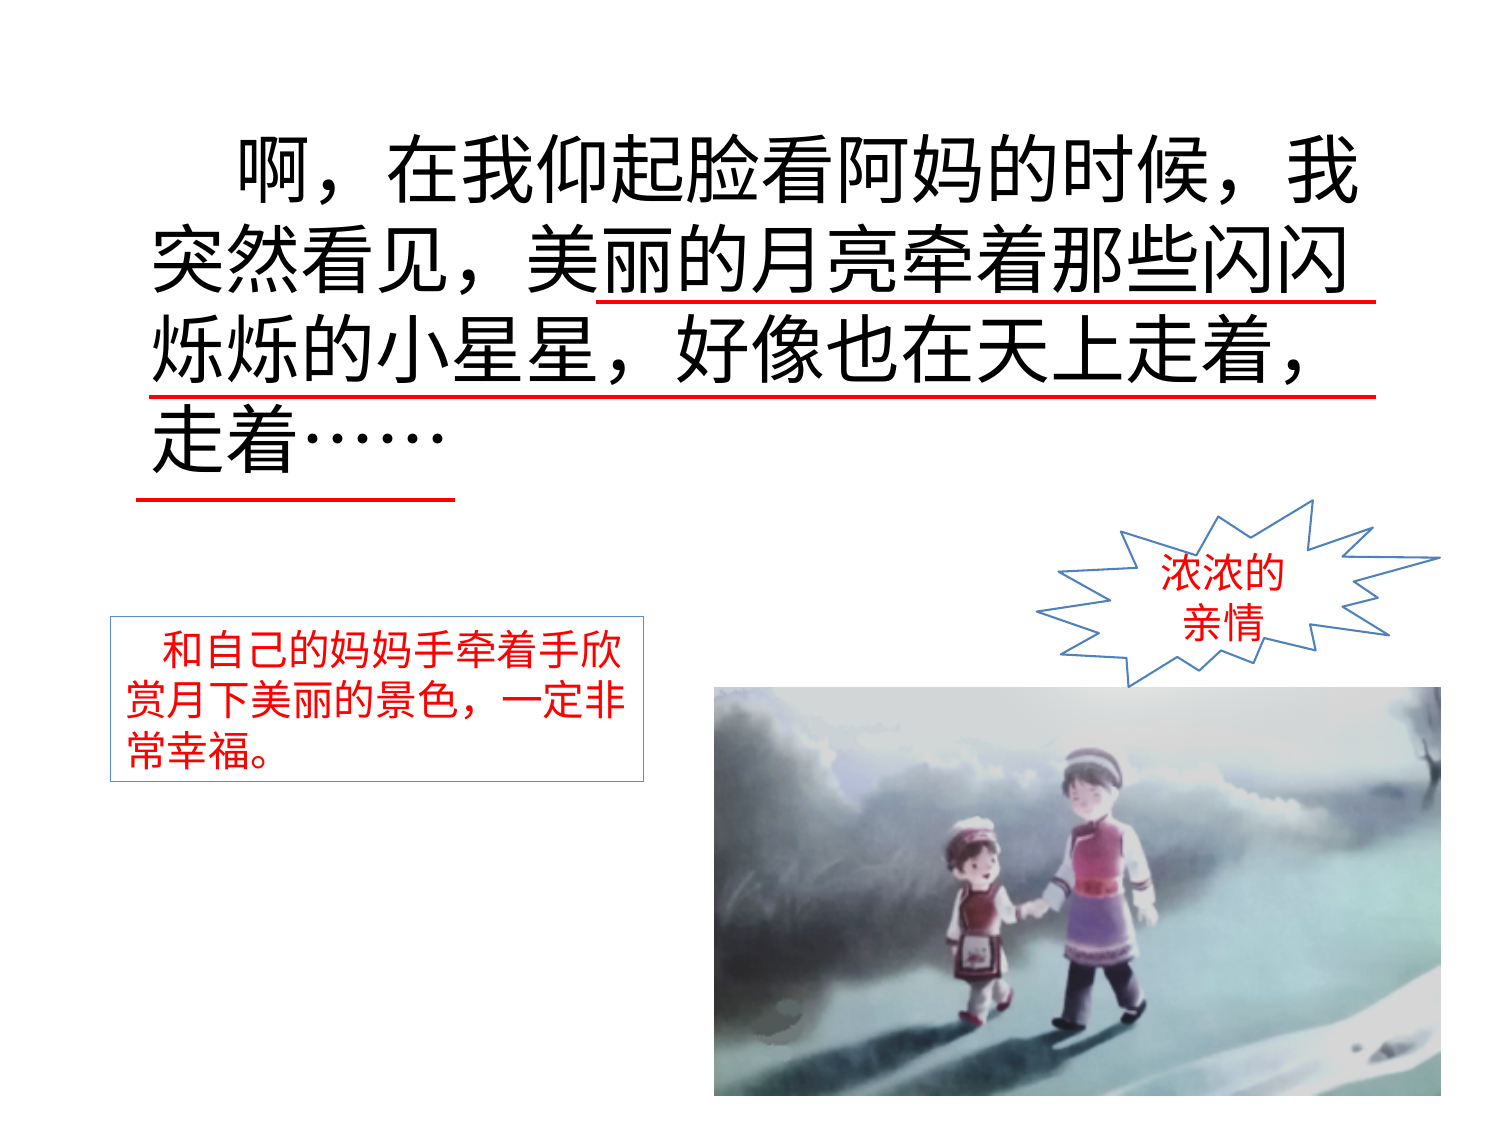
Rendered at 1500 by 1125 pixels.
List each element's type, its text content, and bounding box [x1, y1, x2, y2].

text_box 浓浓的亲情 [1034, 498, 1443, 685]
text_box 和自己的妈妈手牵着手欣赏月下美丽的景色，一定非常幸福。 [110, 616, 644, 782]
picture [714, 686, 1441, 1096]
text_box 啊，在我仰起脸看阿妈的时候，我突然看见，美丽的月亮牵着那些闪闪烁烁的小星星，好像也在天上走着，走着…… [135, 114, 1406, 580]
